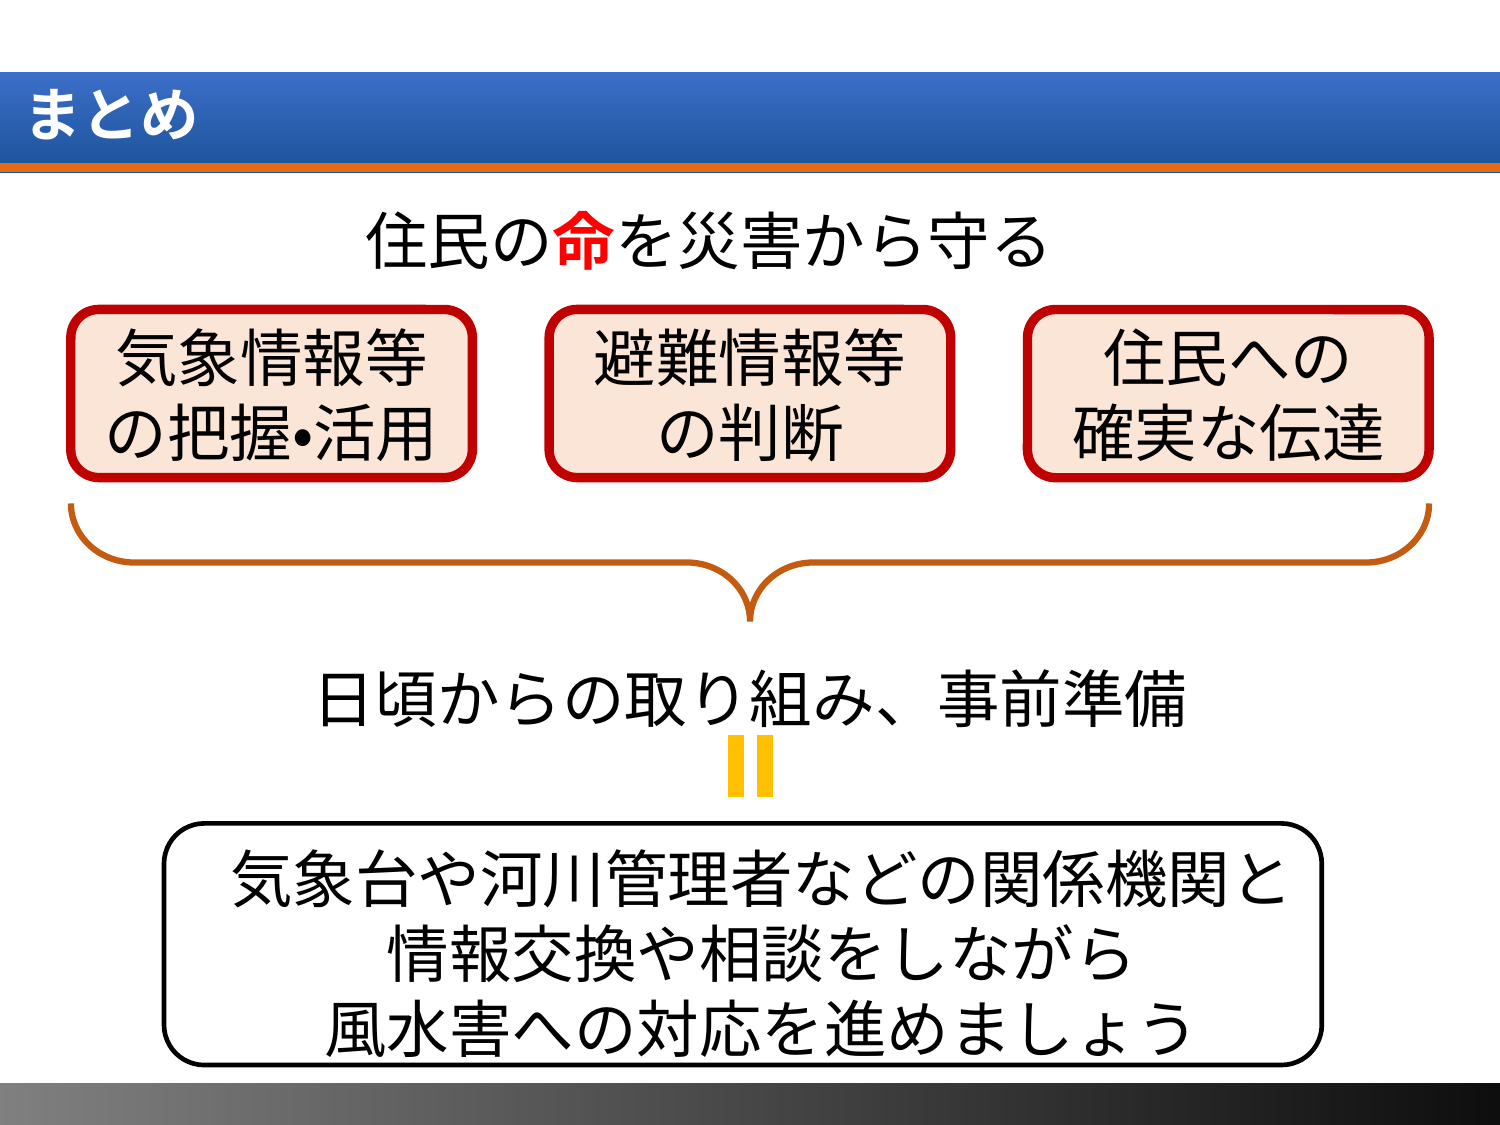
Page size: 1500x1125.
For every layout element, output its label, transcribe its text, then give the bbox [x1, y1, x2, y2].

list まとめ [8, 78, 1303, 124]
text_box [0, 1083, 1170, 1125]
text_box 避難情報等の判断 [547, 307, 953, 480]
text_box [41, 96, 1336, 143]
text_box [162, 822, 1323, 1067]
text_box 気象情報等の把握・活用 [69, 307, 474, 480]
text_box [70, 503, 1430, 622]
text_box 住民への 確実な伝達 [1025, 307, 1431, 480]
text_box 日頃からの取り組み、事前準備 [50, 644, 1450, 729]
text_box 気象台や河川管理者などの関係機関と 情報交換や相談をしながら 風水害への対応を進めましょう [215, 1058, 1308, 1072]
text_box 住民の命を災害から守る [9, 186, 1409, 271]
text_box [725, 732, 747, 801]
text_box [754, 732, 777, 801]
slide_number 54 [1170, 1072, 1500, 1125]
